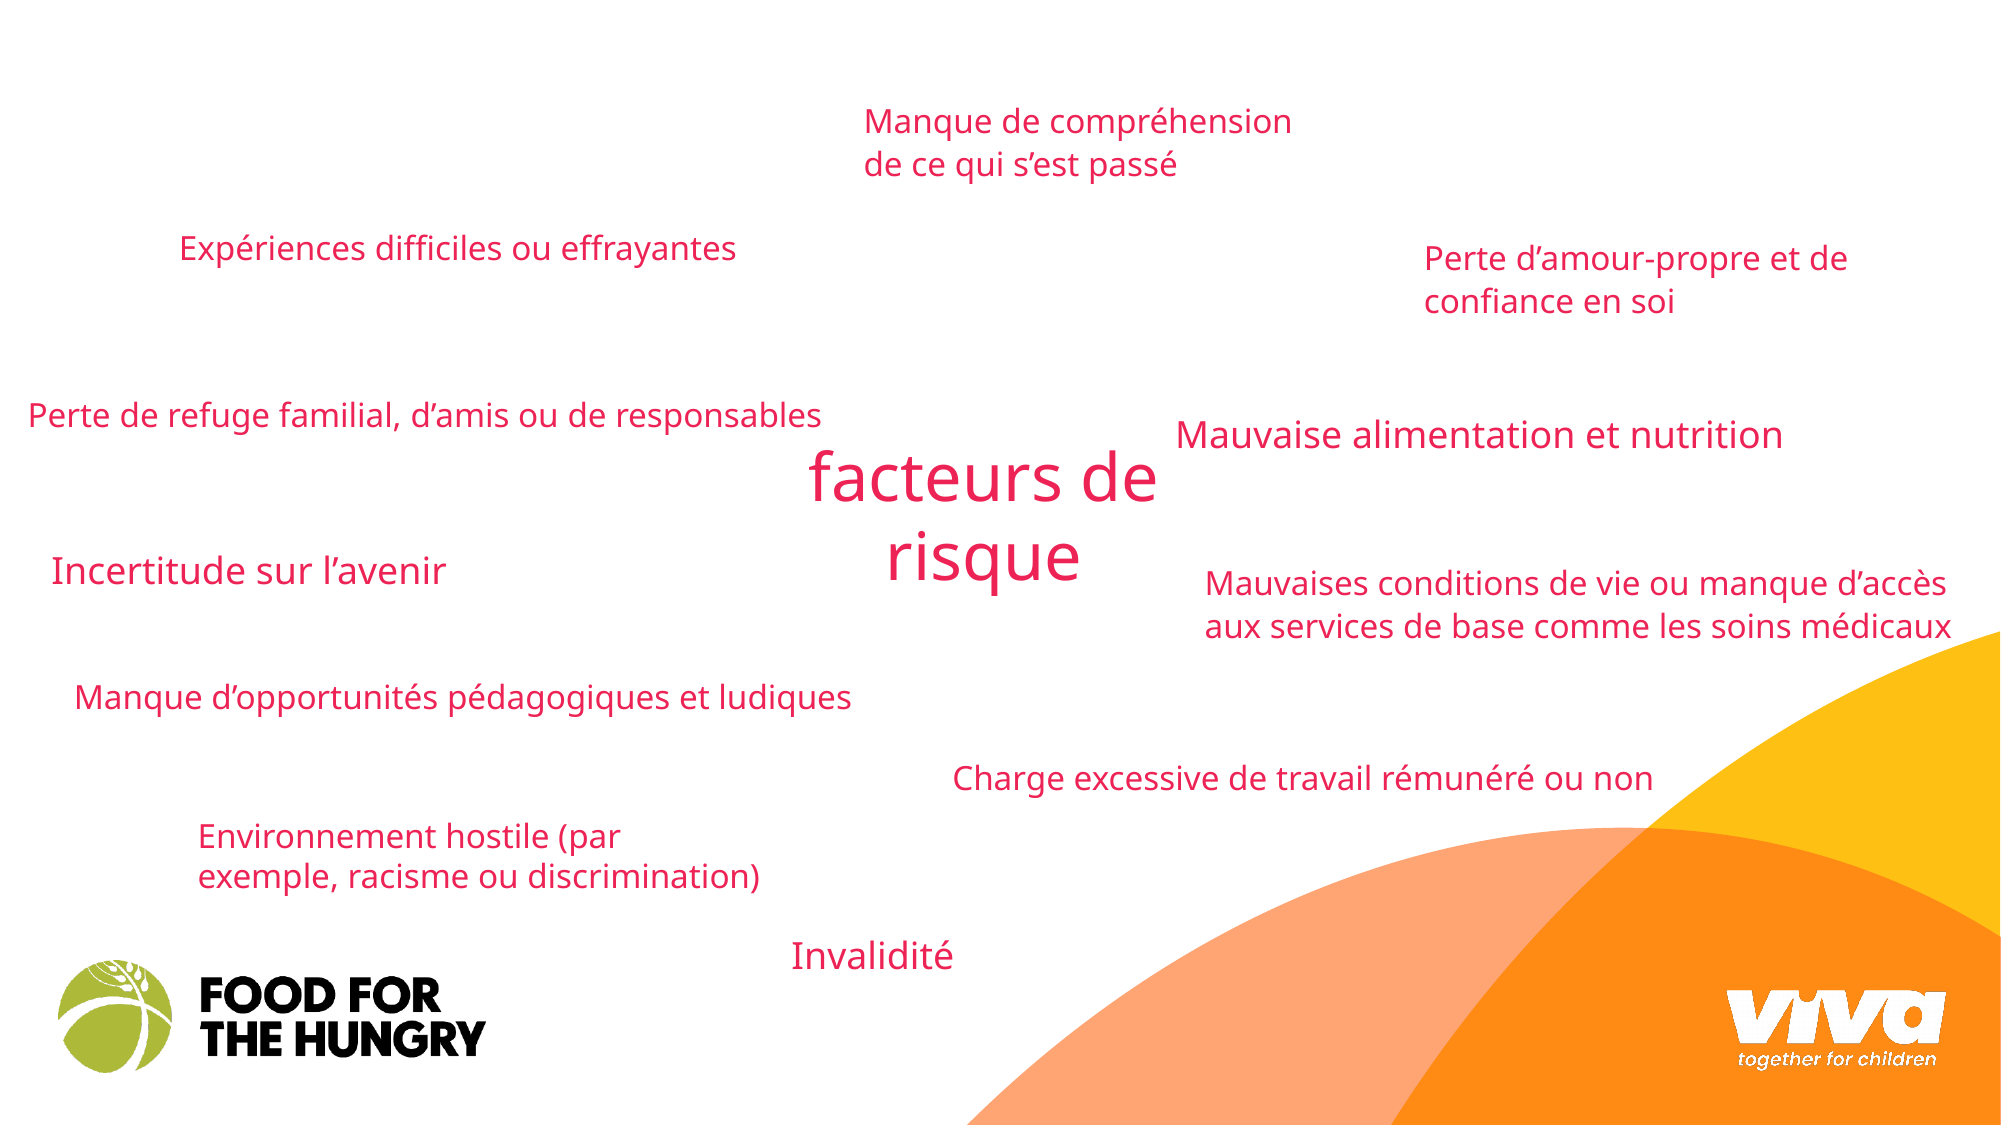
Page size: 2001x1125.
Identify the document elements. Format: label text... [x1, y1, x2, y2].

text_box Incertitude sur l’avenir [36, 536, 1537, 599]
text_box Perte d’amour-propre et de confiance en soi [1409, 227, 1966, 328]
text_box facteurs de risque [786, 442, 1182, 536]
text_box Mauvaises conditions de vie ou manque d’accès aux services de base comme les soins médicaux [1189, 552, 1996, 653]
text_box Environnement hostile (par exemple, racisme ou discrimination) [182, 807, 777, 903]
text_box Expériences difficiles ou effrayantes [164, 216, 857, 275]
picture [58, 960, 486, 1073]
text_box Invalidité [776, 921, 2000, 985]
text_box Charge excessive de travail rémunéré ou non [937, 746, 2000, 805]
text_box Manque d’opportunités pédagogiques et ludiques [58, 665, 962, 724]
text_box Mauvaise alimentation et nutrition [1160, 400, 2000, 464]
picture [1672, 985, 2000, 1125]
text_box Manque de compréhension de ce qui s’est passé [848, 90, 1343, 191]
text_box Perte de refuge familial, d’amis ou de responsables [12, 384, 1513, 442]
